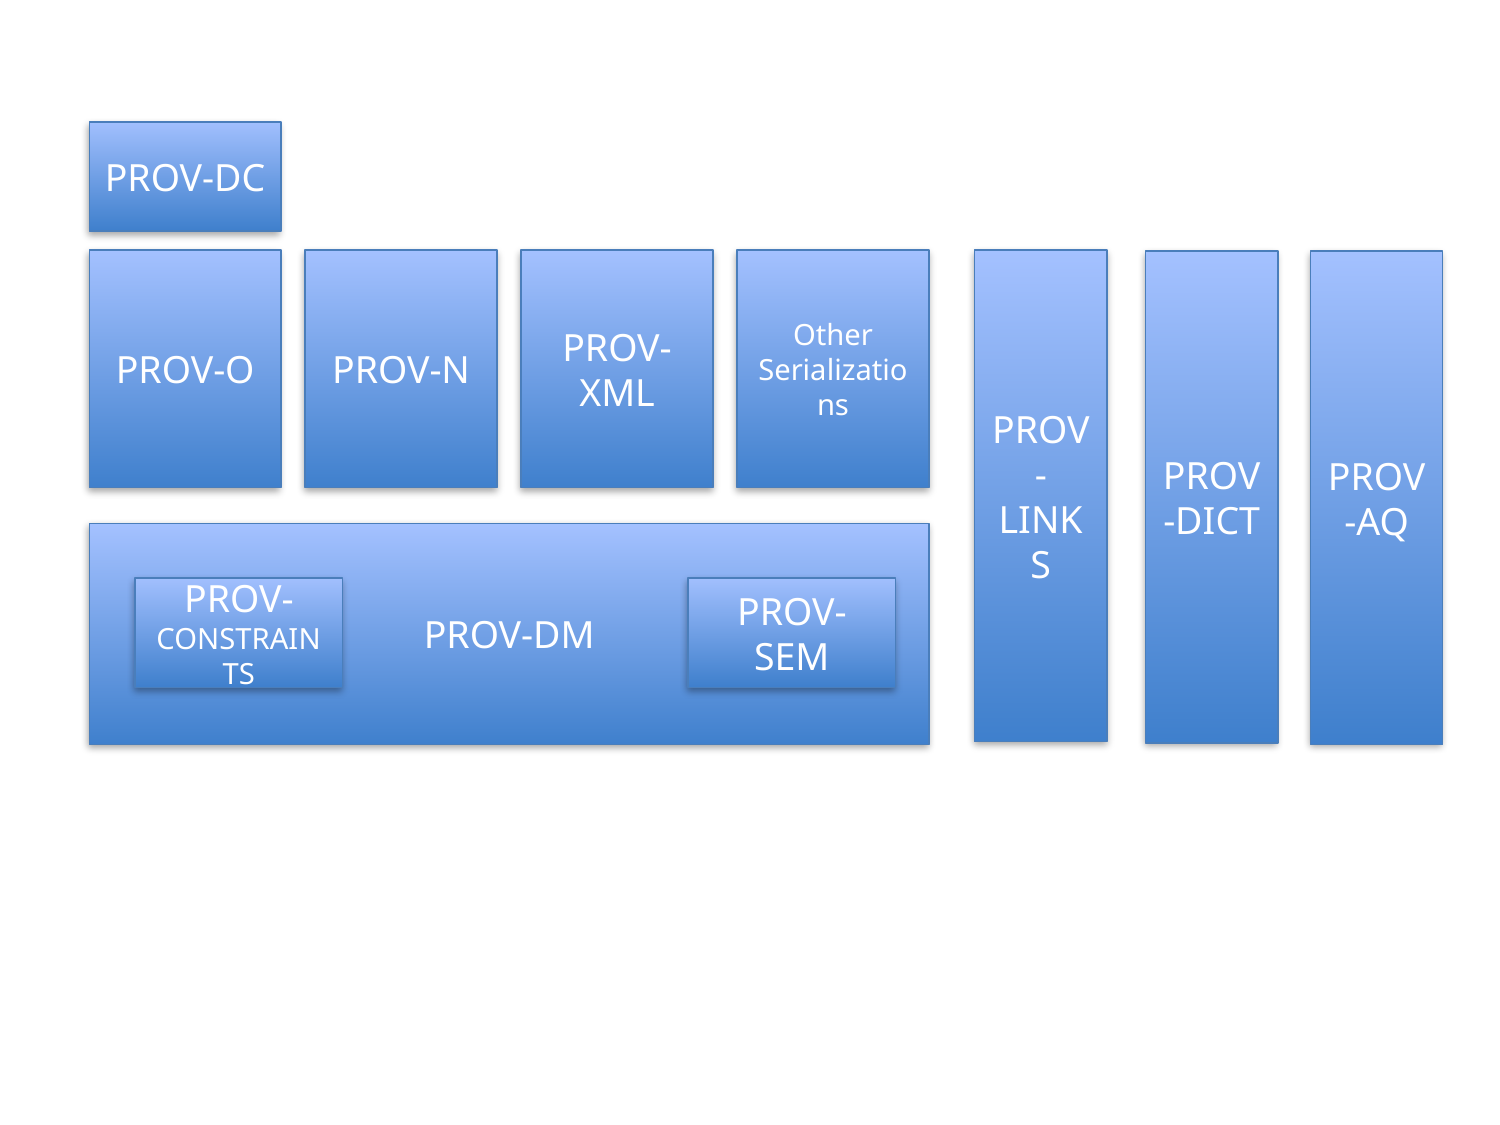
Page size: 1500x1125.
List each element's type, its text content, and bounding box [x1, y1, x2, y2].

text_box PROV-N [304, 249, 498, 488]
text_box PROV-AQ [1310, 250, 1443, 745]
text_box PROV-O [89, 249, 282, 488]
text_box PROV- CONSTRAINTS [134, 577, 343, 688]
text_box PROV-DC [89, 121, 282, 232]
text_box PROV-DICT [1145, 250, 1279, 744]
text_box PROV-XML [520, 249, 714, 488]
text_box Other Serializations [736, 249, 930, 488]
text_box PROV-LINKS [974, 249, 1108, 742]
text_box PROV-SEM [687, 577, 896, 688]
text_box PROV-DM [89, 523, 930, 745]
